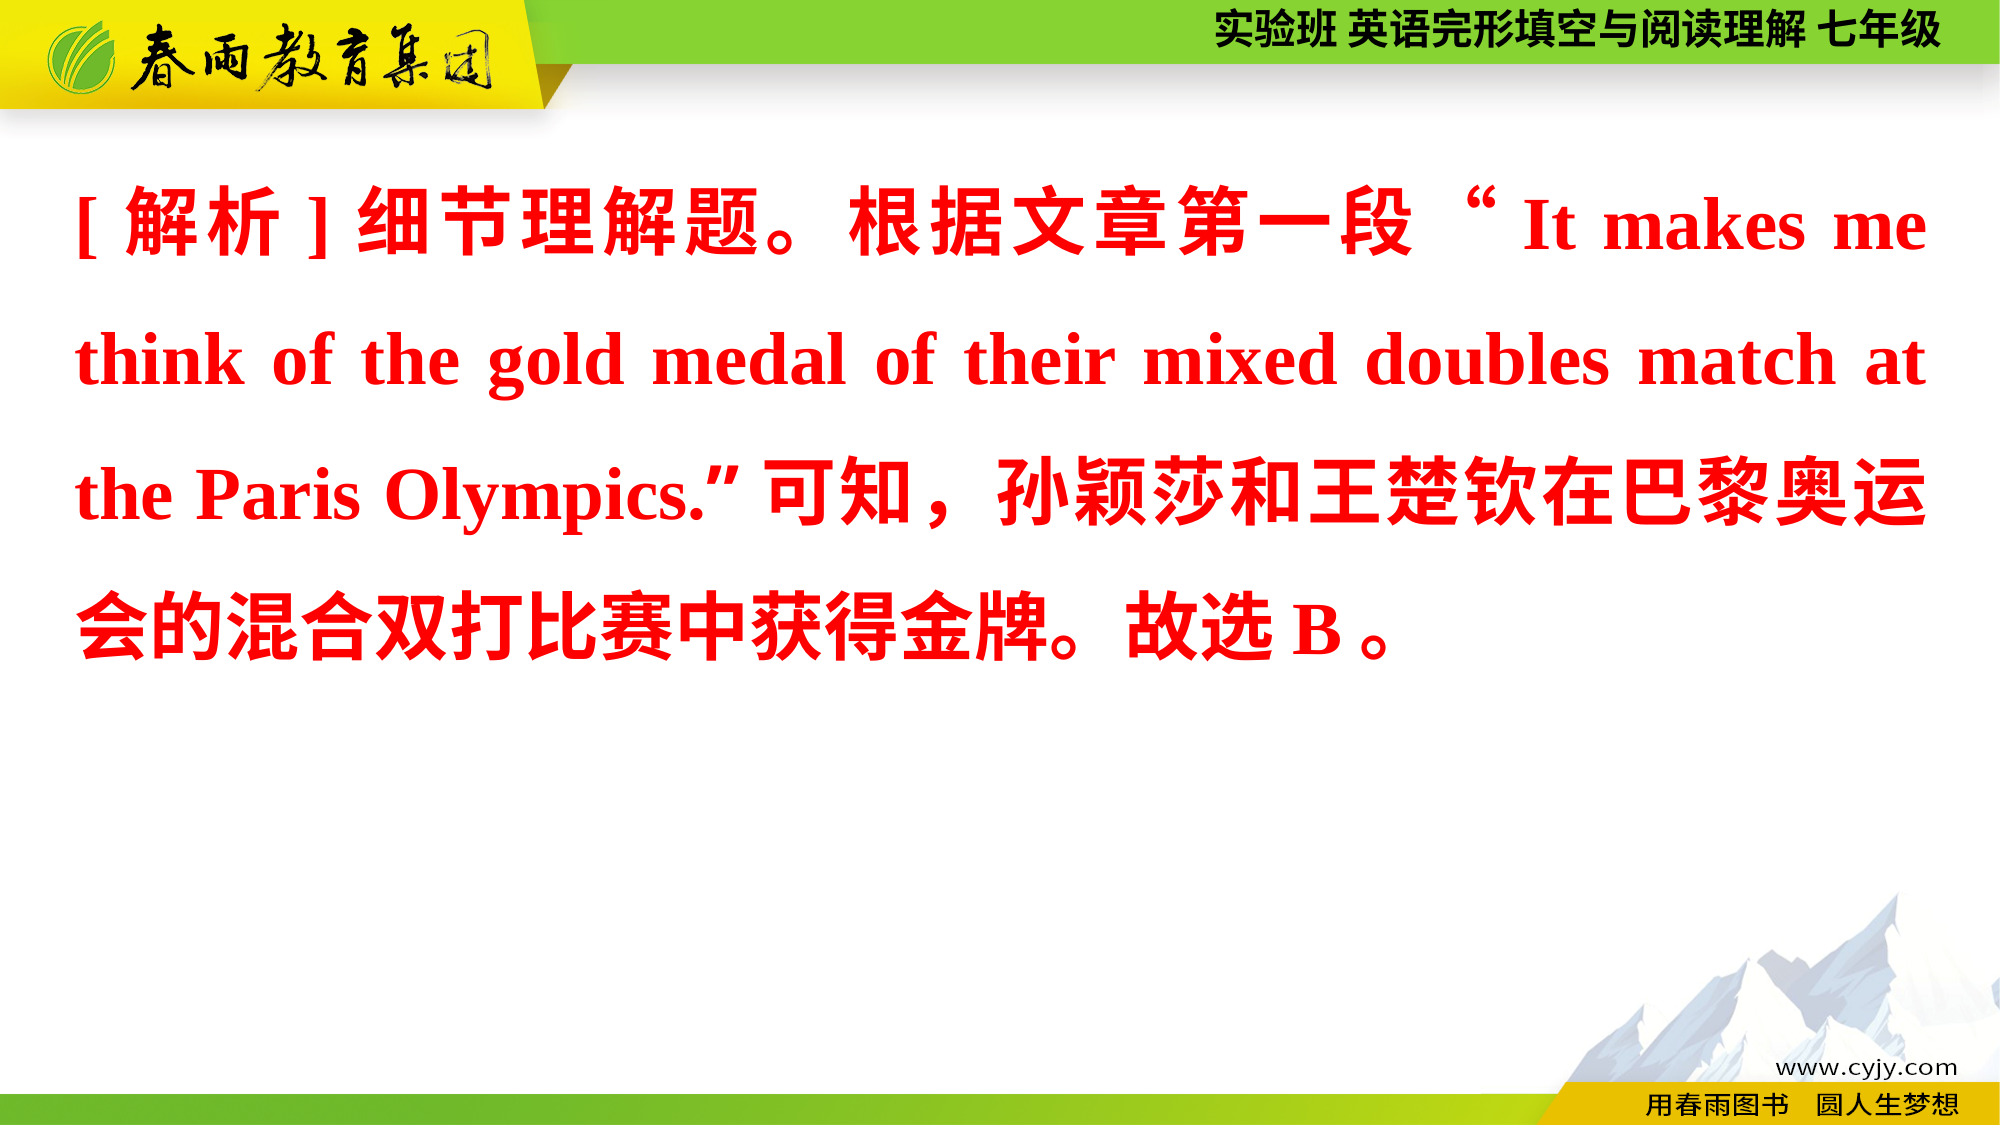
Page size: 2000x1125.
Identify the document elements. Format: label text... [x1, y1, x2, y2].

list [解析]细节理解题。根据文章第一段“It makes me think of the gold medal of their mixed doubles match at the Paris Olympics.”可知，孙颖莎和王楚钦在巴黎奥运会的混合双打比赛中获得金牌。故选B。 [59, 122, 1944, 666]
picture [0, 0, 2000, 1125]
